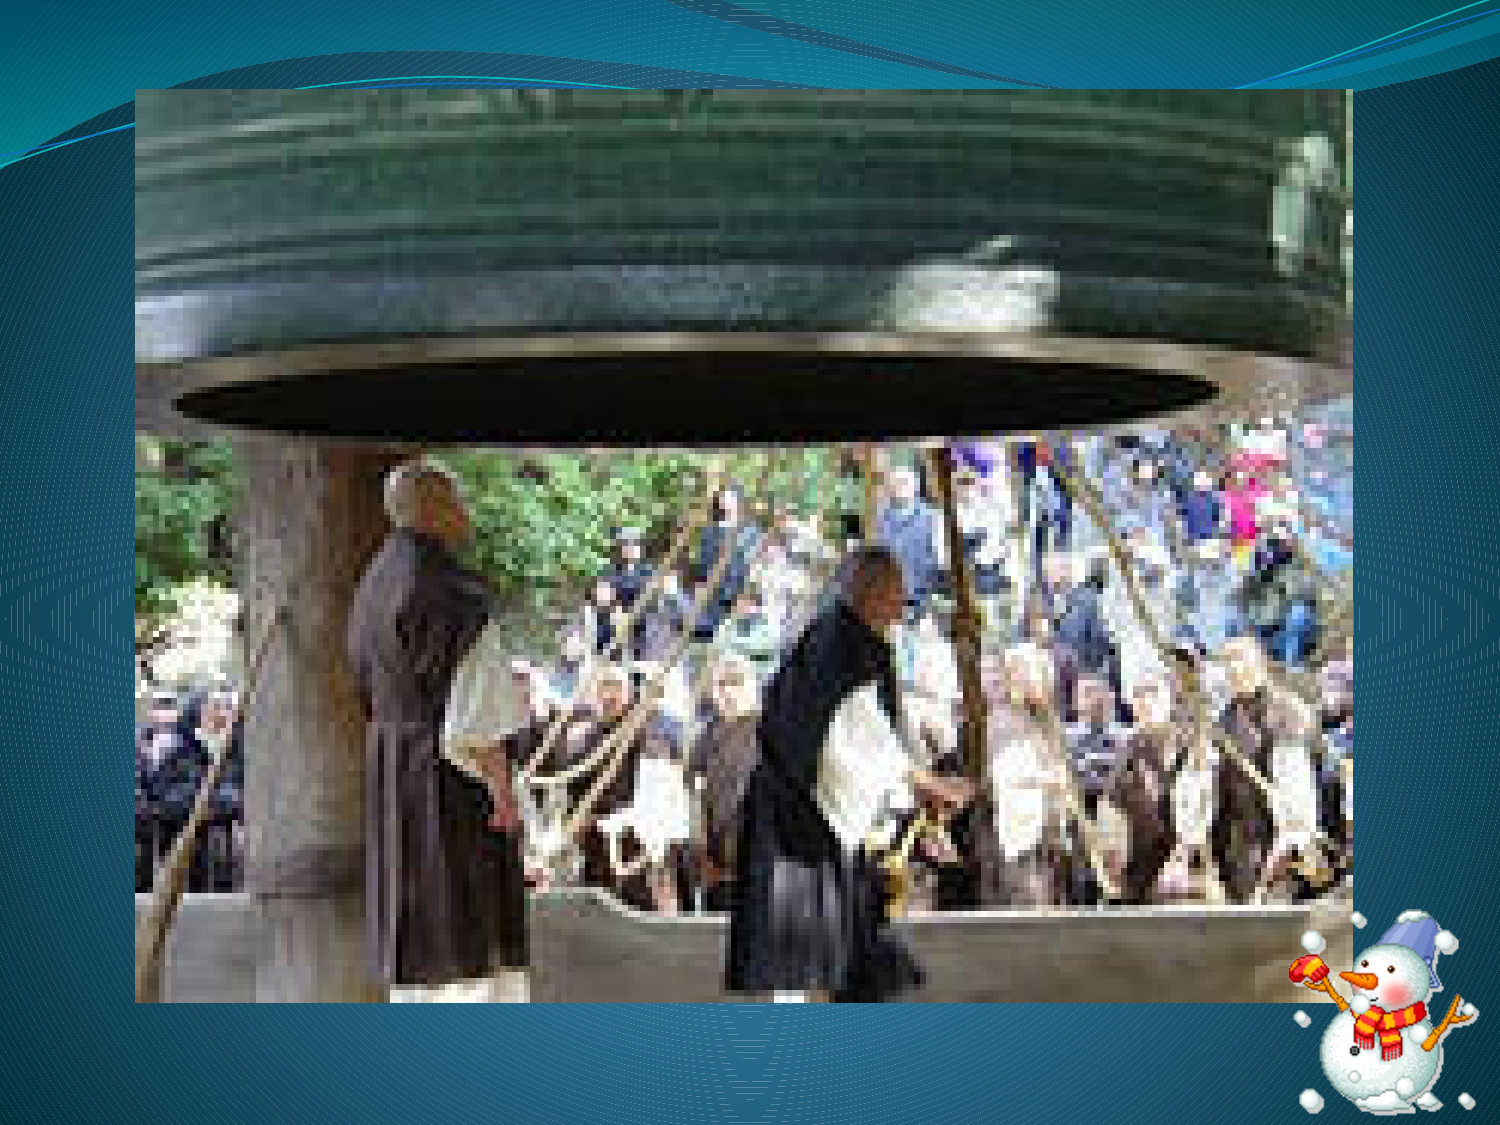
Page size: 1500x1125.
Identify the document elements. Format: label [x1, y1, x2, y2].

picture [135, 89, 1500, 1125]
